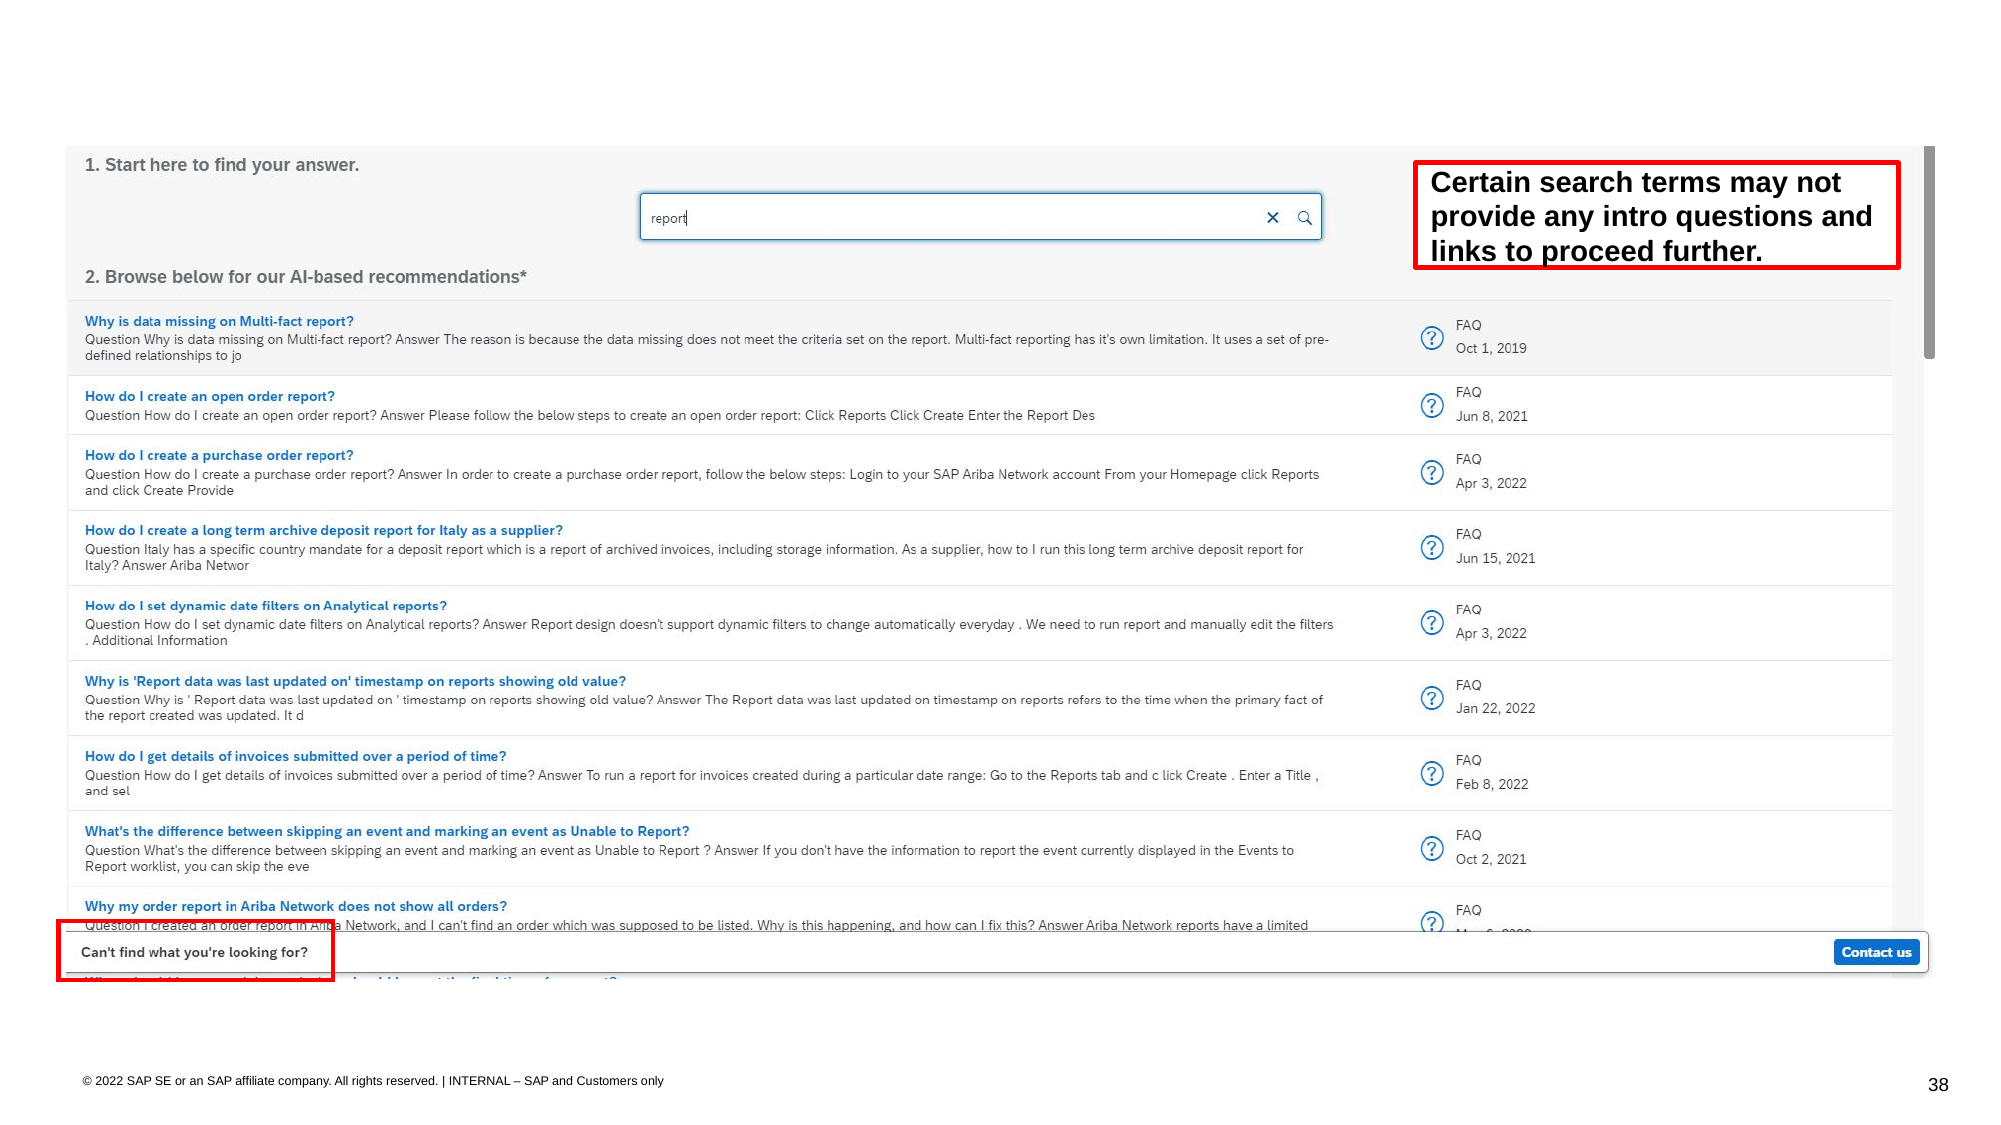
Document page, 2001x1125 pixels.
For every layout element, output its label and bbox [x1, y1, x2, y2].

picture [65, 146, 1935, 979]
text_box [58, 921, 62, 980]
